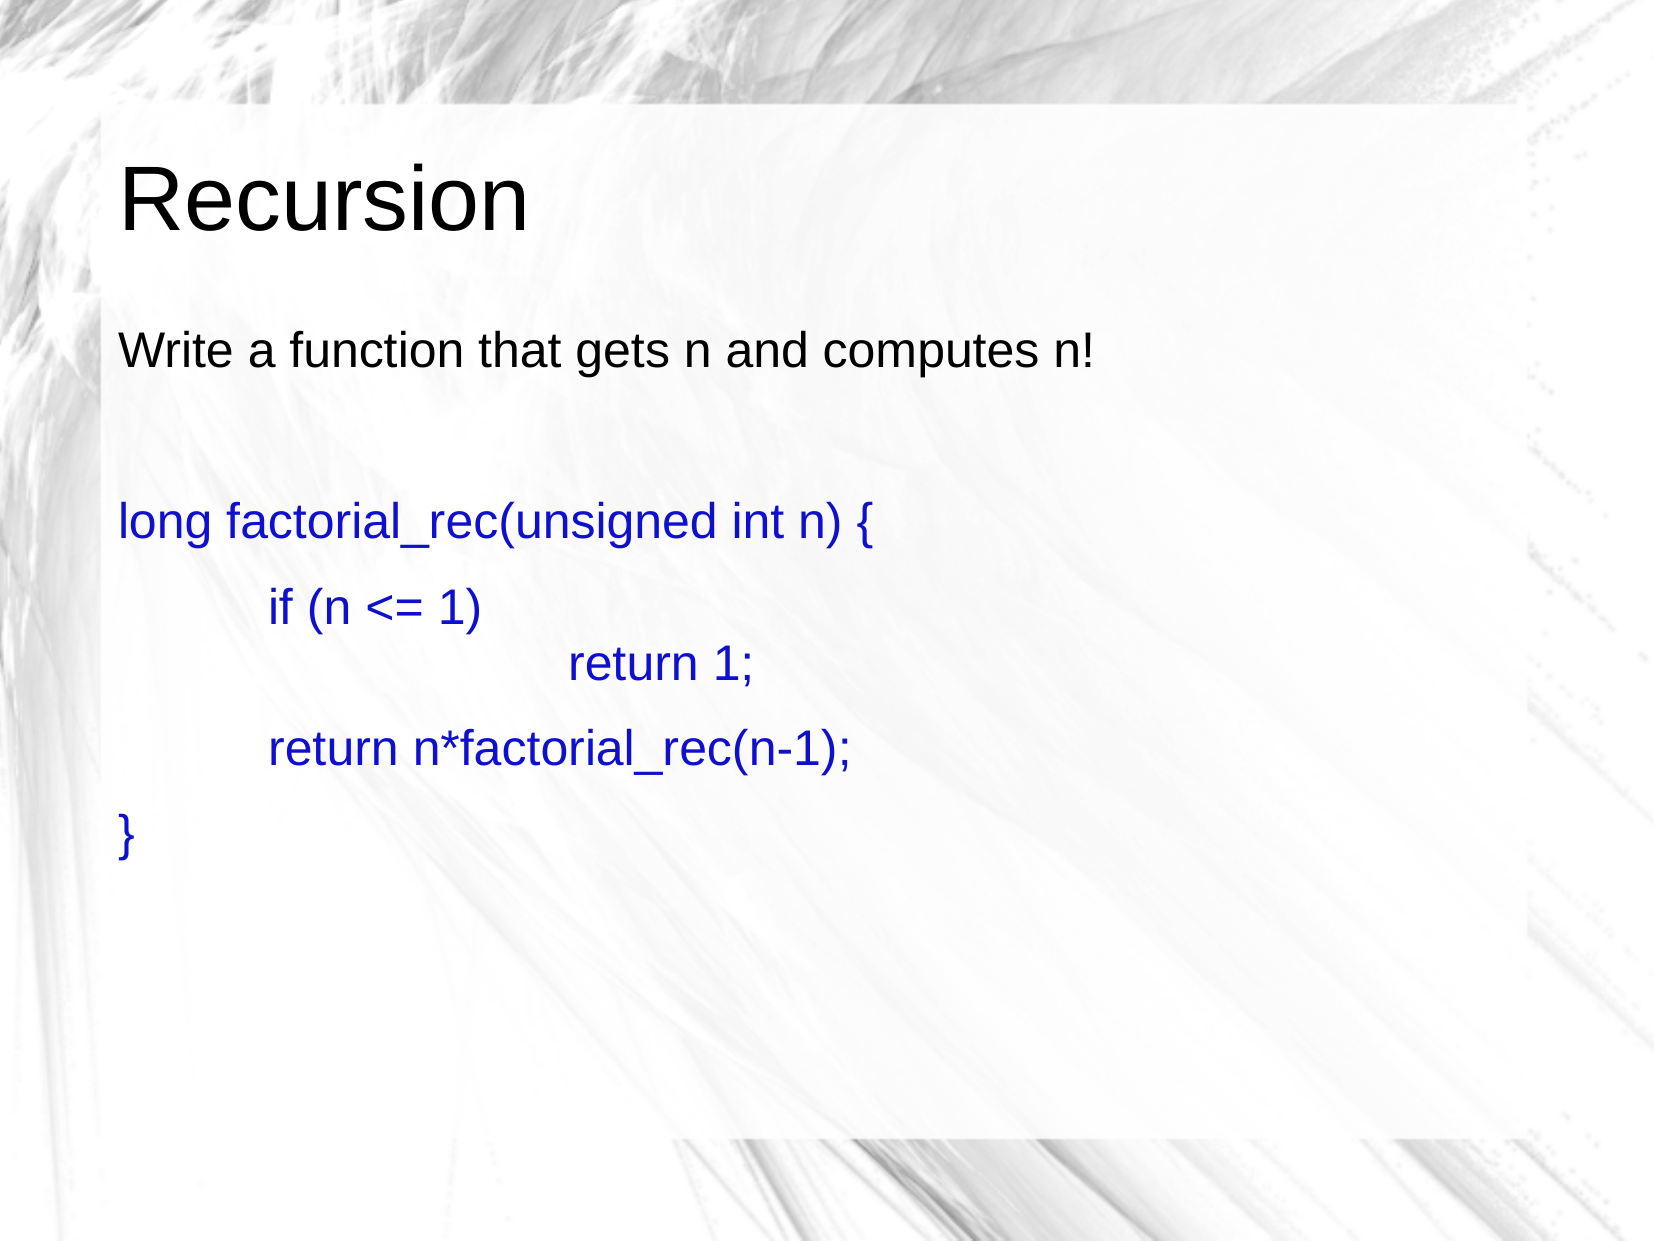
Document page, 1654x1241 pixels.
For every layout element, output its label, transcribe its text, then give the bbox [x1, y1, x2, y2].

list Write a function that gets n and computes n! long factorial_rec(unsigned int n) { if (n <= 1) return 1; return n*factorial_rec(n-1); } [118, 319, 1571, 1180]
title Recursion [118, 93, 1506, 299]
picture [0, 0, 1654, 1241]
